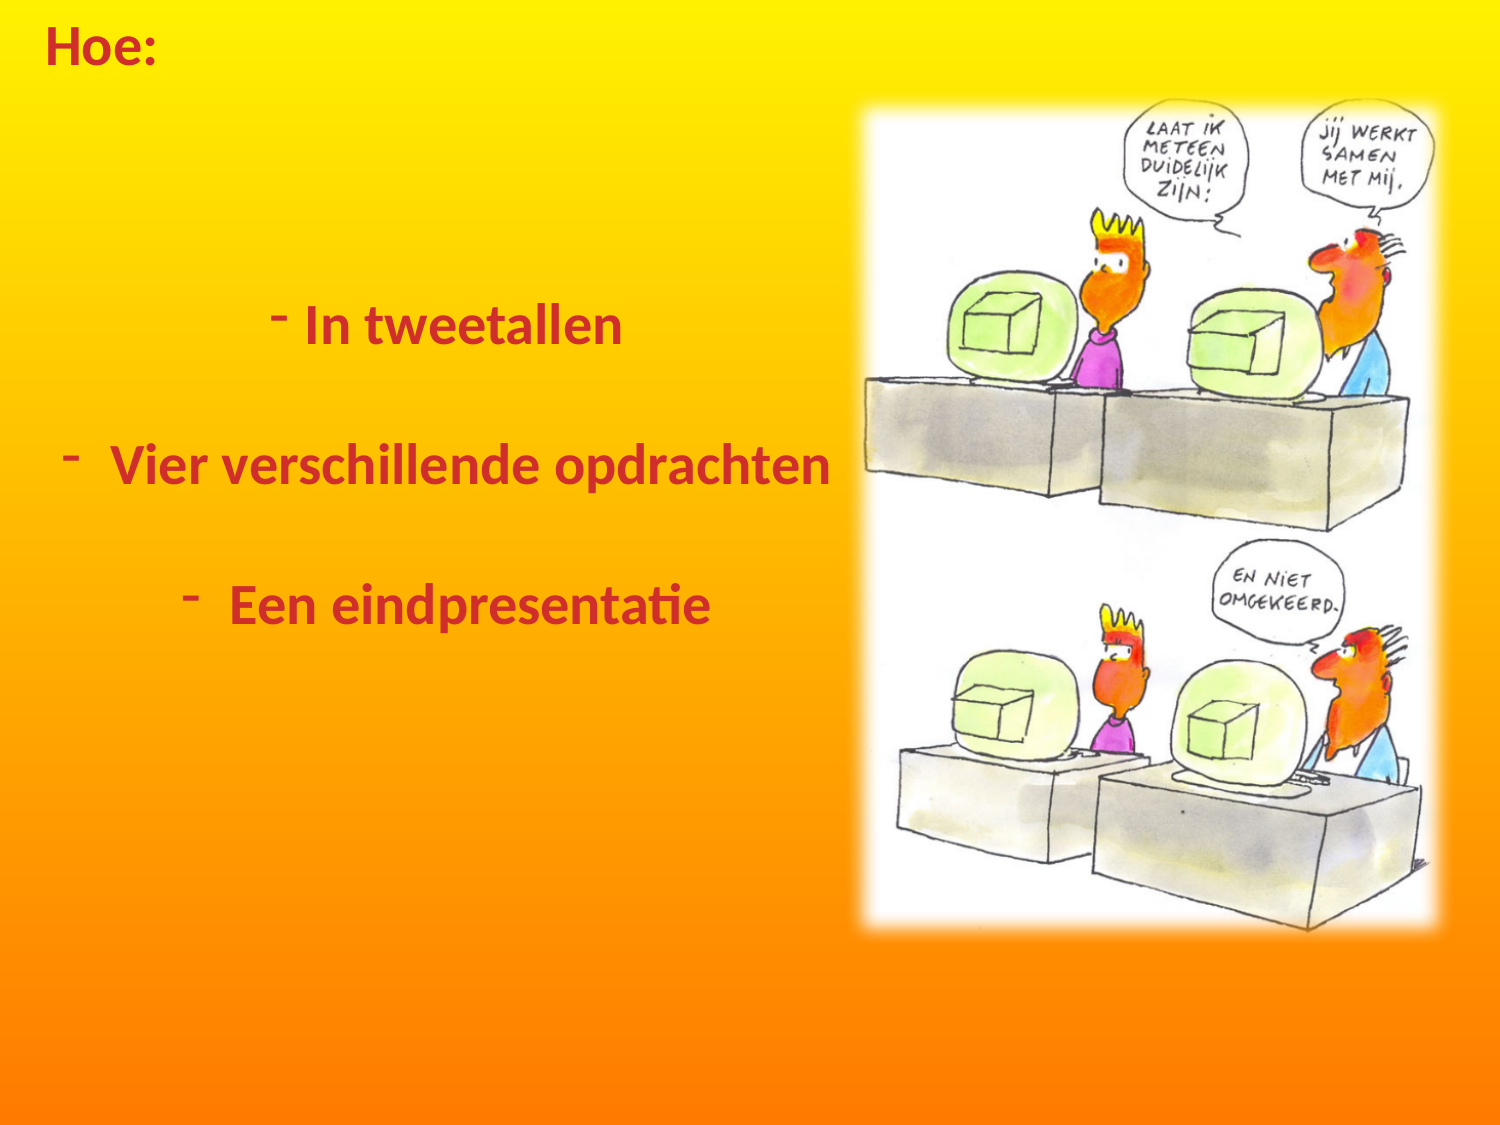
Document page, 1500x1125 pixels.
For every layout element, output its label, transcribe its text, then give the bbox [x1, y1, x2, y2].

picture [844, 89, 1457, 947]
text_box Hoe: [30, 0, 174, 85]
text_box In tweetallen Vier verschillende opdrachten Een eindpresentatie [0, 278, 839, 644]
